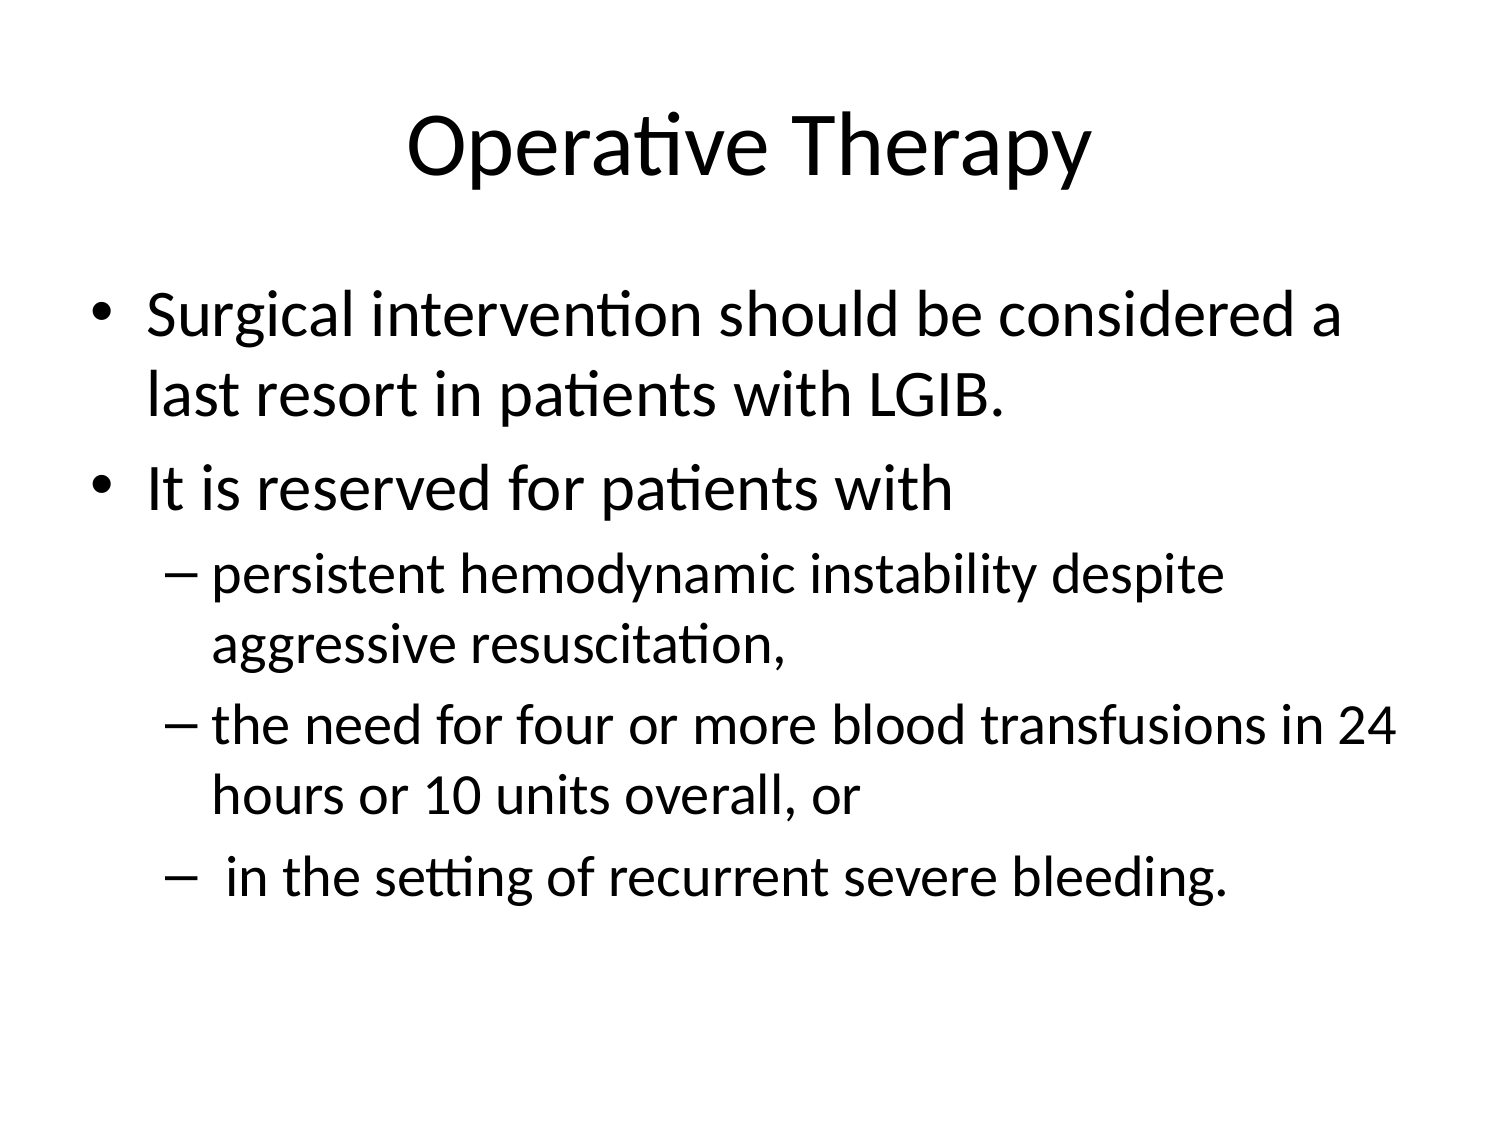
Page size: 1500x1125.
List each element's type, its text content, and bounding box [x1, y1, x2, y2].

title Operative Therapy [75, 45, 1425, 233]
list Surgical intervention should be considered a last resort in patients with LGIB. It is reserved for patients with persistent hemodynamic instability despite aggressive resuscitation, the need for four or more blood transfusions in 24 hours or 10 units overall, or in the setting of recurrent severe bleeding. [75, 262, 1425, 1005]
